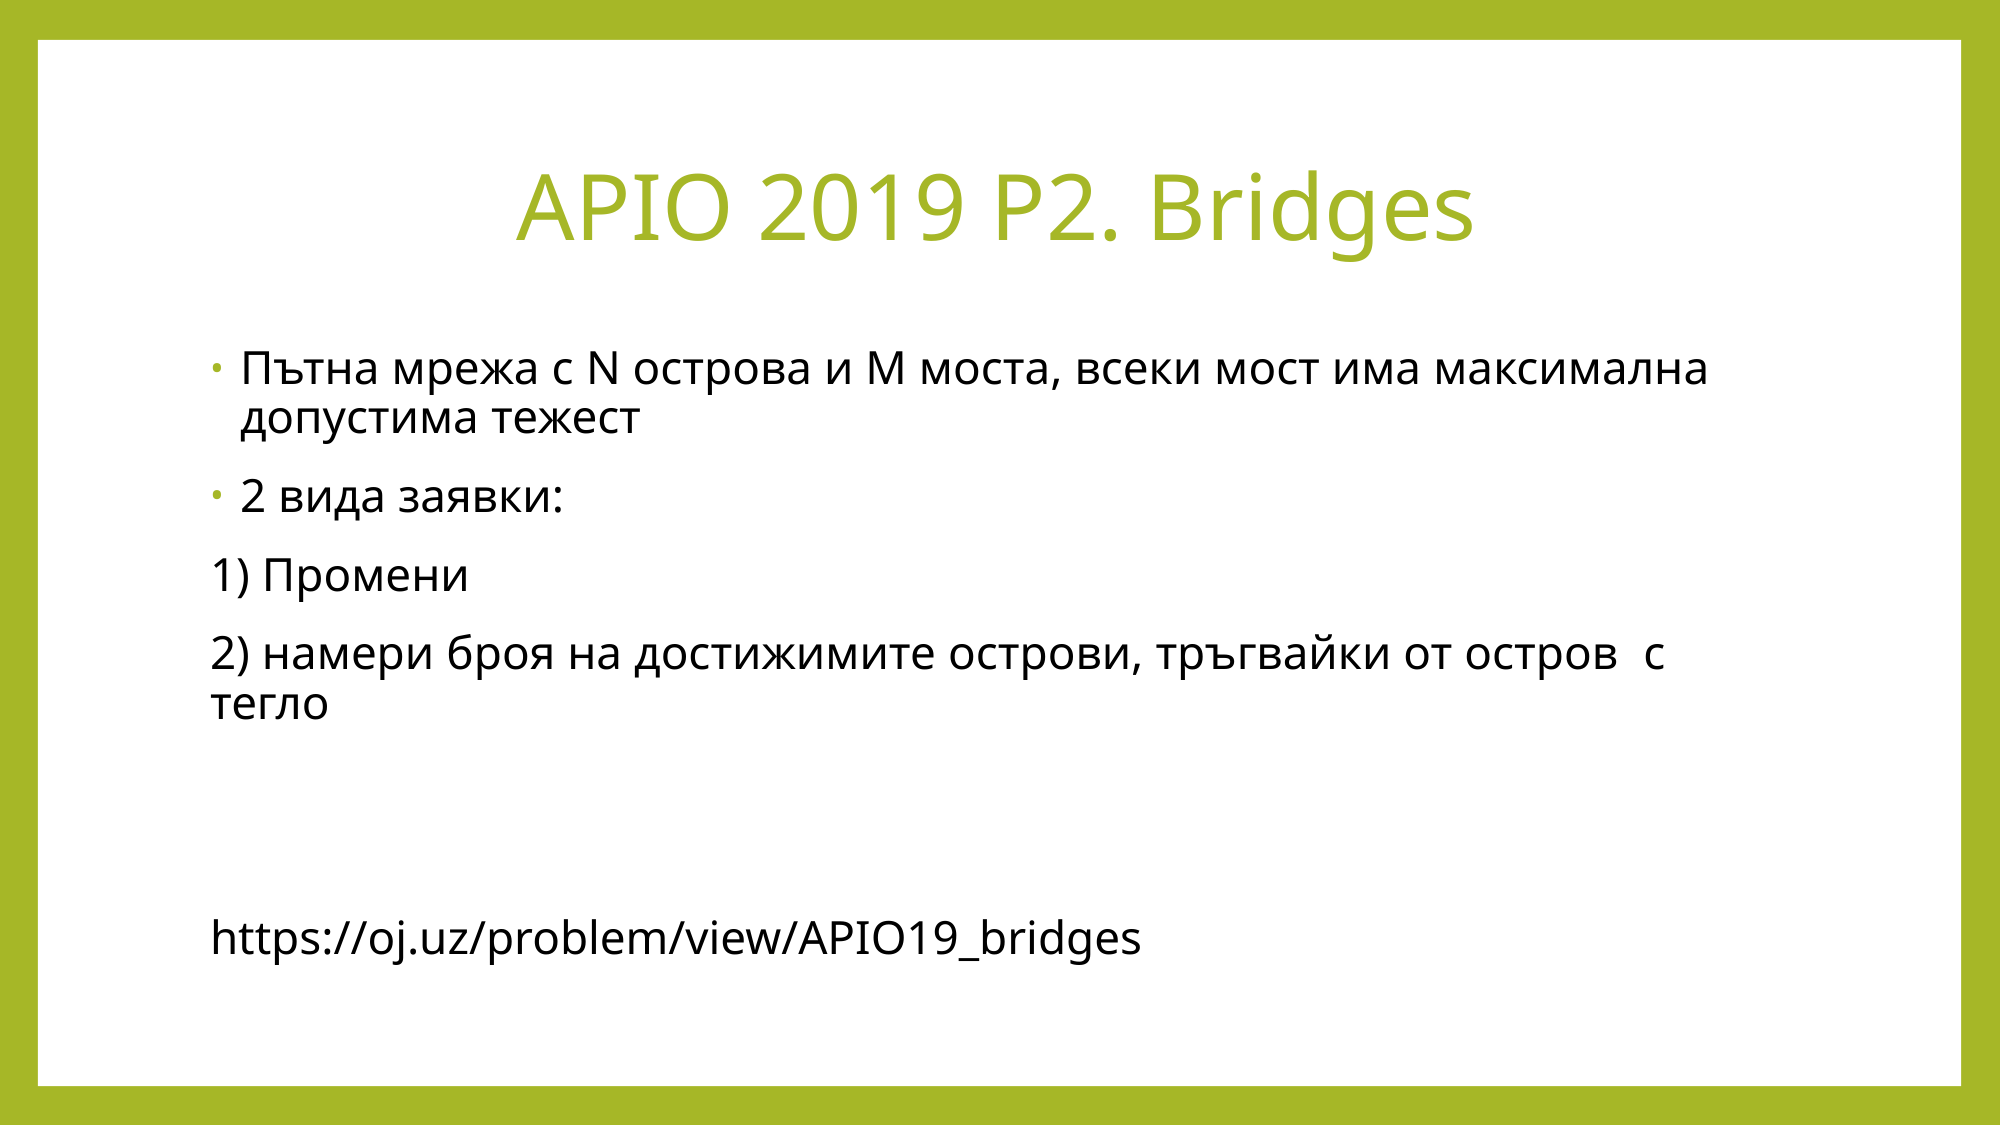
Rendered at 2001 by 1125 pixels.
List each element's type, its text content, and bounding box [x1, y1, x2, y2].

title АPIO 2019 P2. Bridges [187, 99, 1808, 323]
